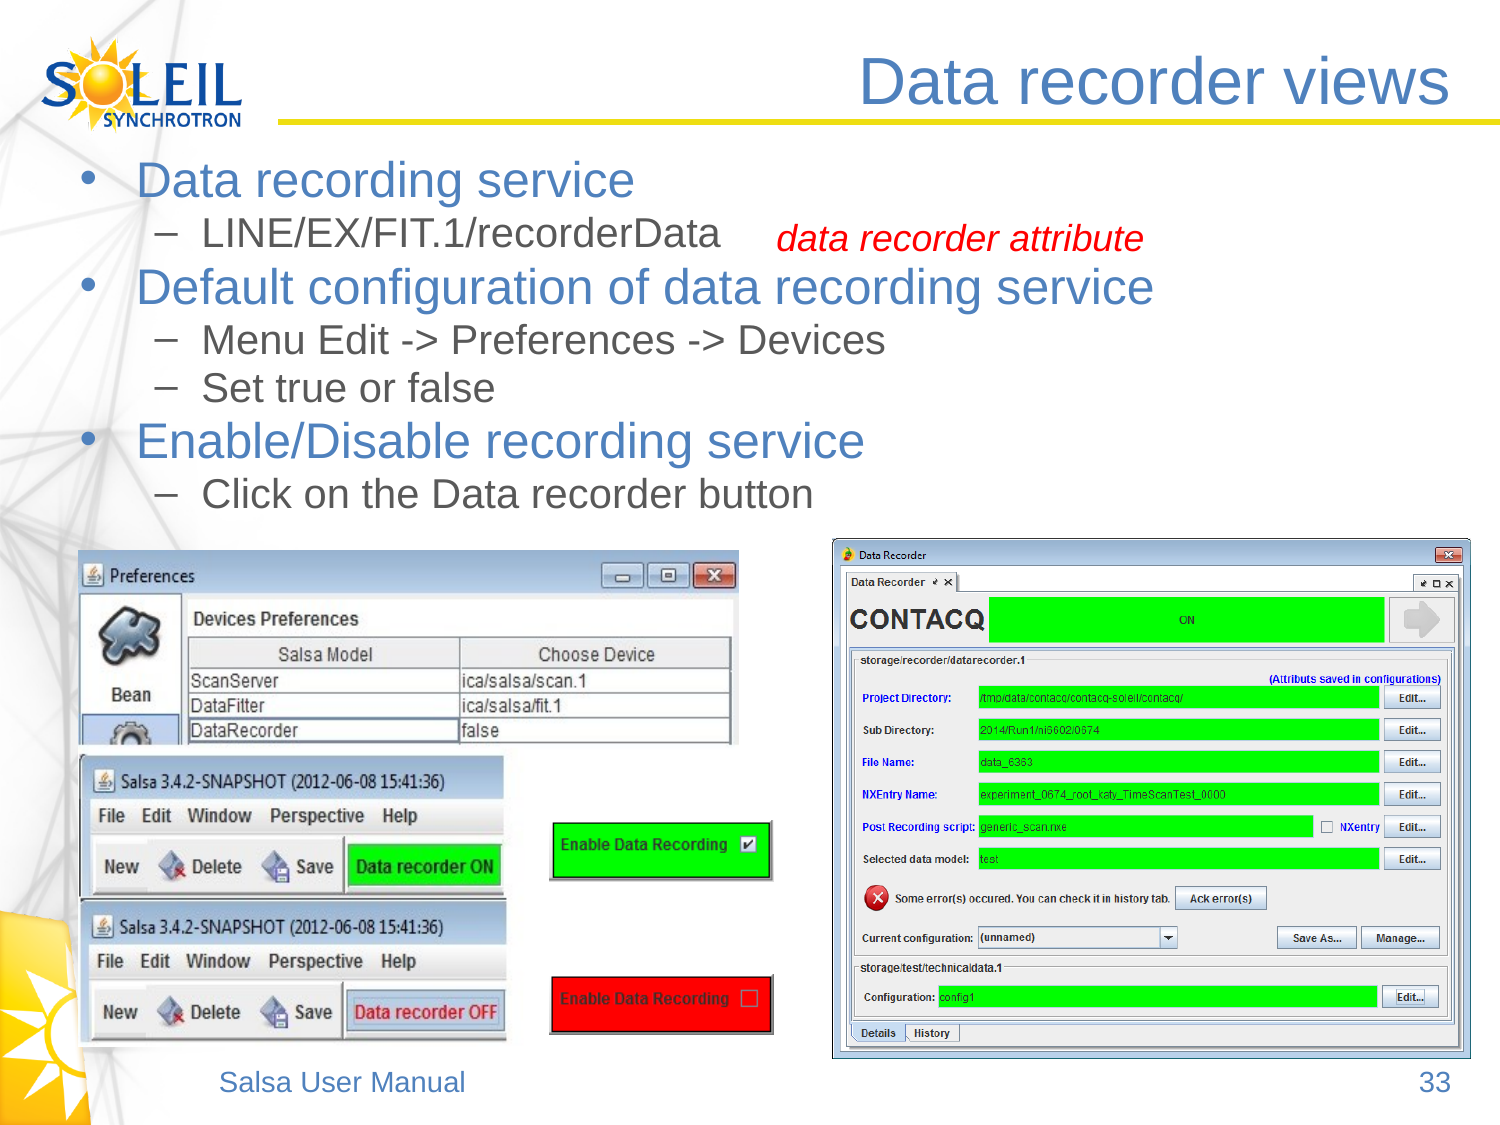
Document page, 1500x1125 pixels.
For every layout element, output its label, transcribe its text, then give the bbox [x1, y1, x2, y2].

text_box Data recording service LINE/EX/FIT.1/recorderData Default configuration of data recording service Menu Edit -> Preferences -> Devices Set true or false Enable/Disable recording service Click on the Data recorder button [64, 152, 1463, 1015]
text_box Salsa User Manual 33 [100, 1046, 1467, 1116]
text_box data recorder attribute [761, 206, 1213, 267]
picture [0, 0, 1500, 1125]
title Data recorder views [277, 31, 1467, 125]
